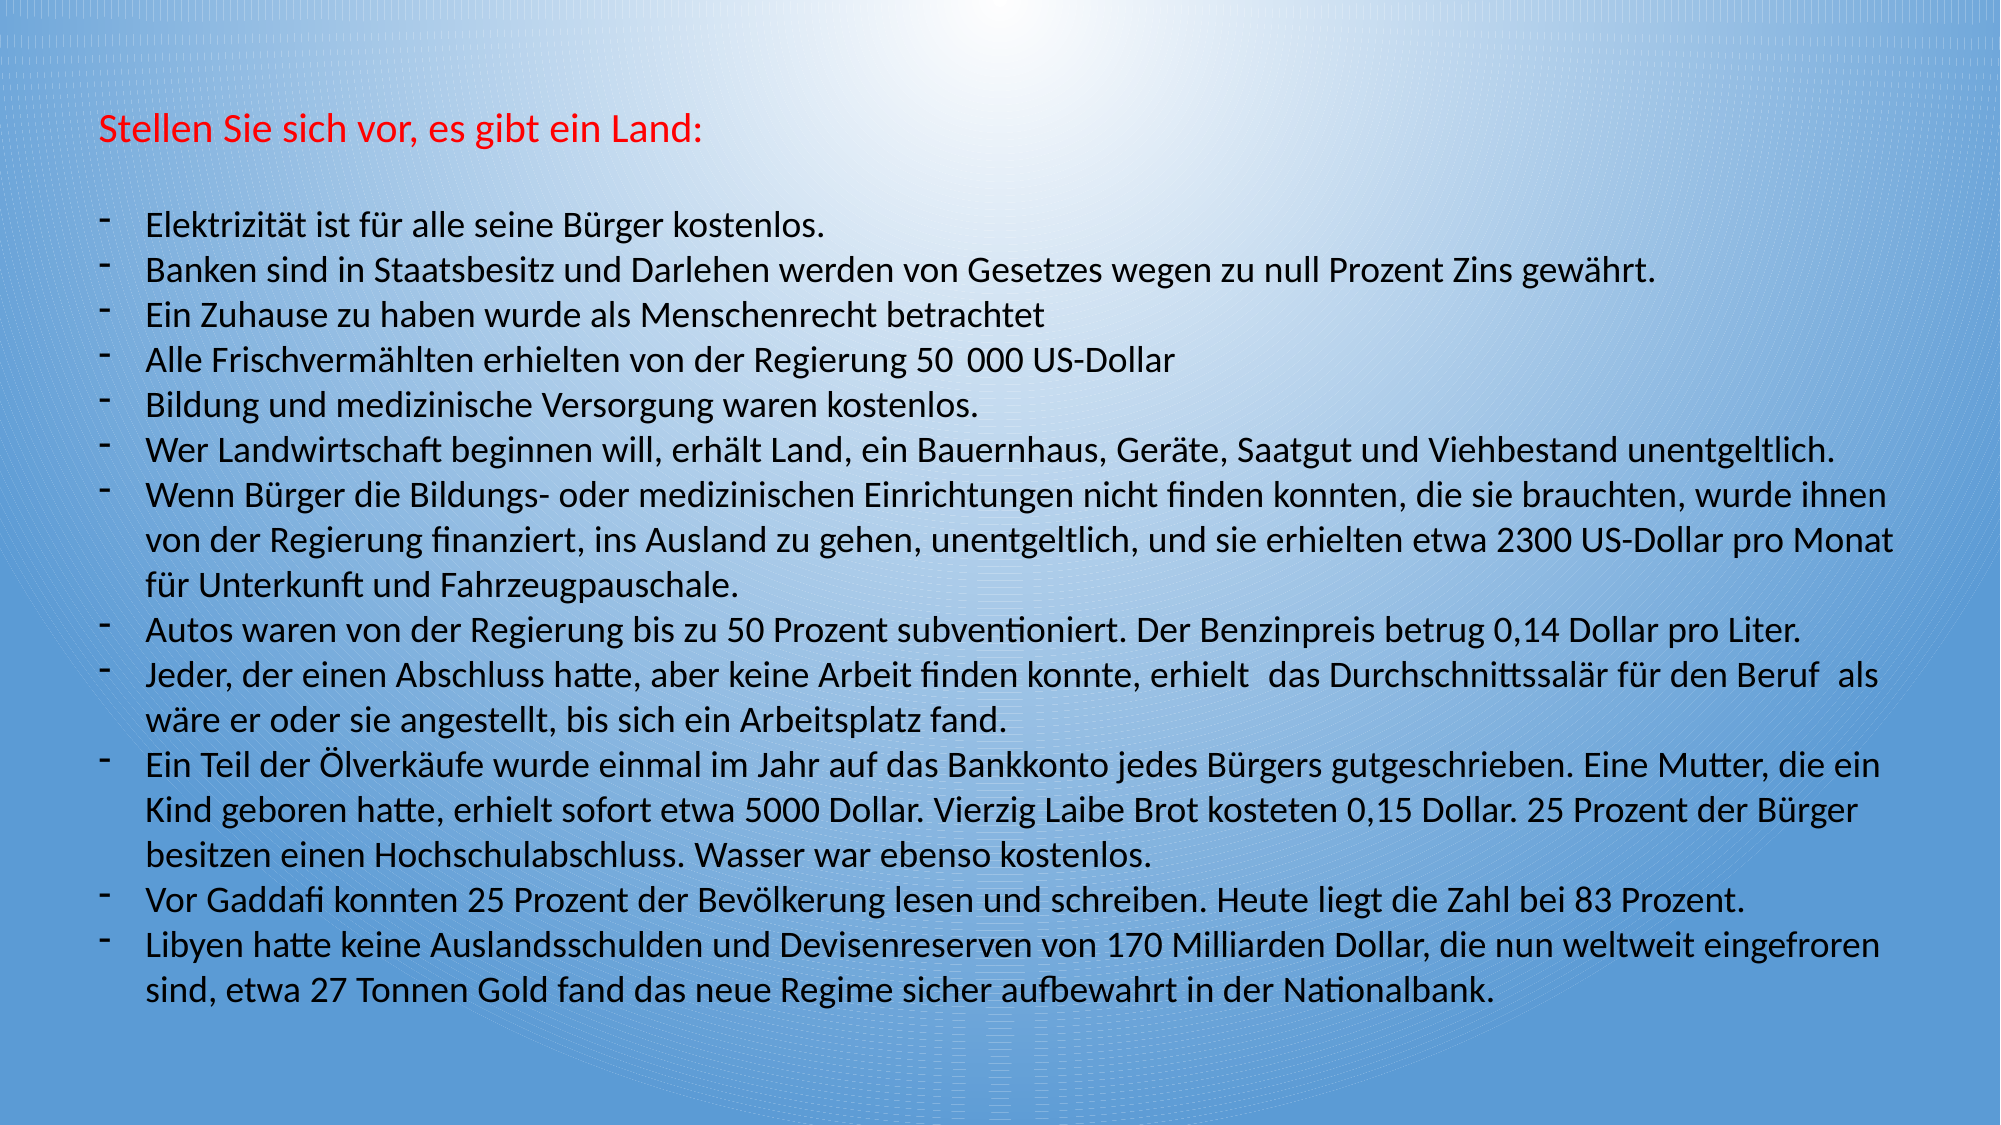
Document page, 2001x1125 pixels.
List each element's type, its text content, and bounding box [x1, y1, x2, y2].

text_box Stellen Sie sich vor, es gibt ein Land: Elektrizität ist für alle seine Bürger kostenlos. Banken sind in Staatsbesitz und Darlehen werden von Gesetzes wegen zu null Prozent Zins gewährt. Ein Zuhause zu haben wurde als Menschenrecht betrachtet Alle Frischvermählten erhielten von der Regierung 50 000 US-Dollar Bildung und medizinische Versorgung waren kostenlos. Wer Landwirtschaft beginnen will, erhält Land, ein Bauernhaus, Geräte, Saatgut und Viehbestand unentgeltlich. Wenn Bürger die Bildungs- oder medizinischen Einrichtungen nicht finden konnten, die sie brauchten, wurde ihnen von der Regierung finanziert, ins Ausland zu gehen, unentgeltlich, und sie erhielten etwa 2300 US-Dollar pro Monat für Unterkunft und Fahrzeugpauschale. Autos waren von der Regierung bis zu 50 Prozent subventioniert. Der Benzinpreis betrug 0,14 Dollar pro Liter. Jeder, der einen Abschluss hatte, aber keine Arbeit finden konnte, erhielt das Durchschnittssalär für den Beruf als wäre er oder sie angestellt, bis sich ein Arbeitsplatz fand. Ein Teil der Ölverkäufe wurde einmal im Jahr auf das Bankkonto jedes Bürgers gutgeschrieben. Eine Mutter, die ein Kind geboren hatte, erhielt sofort etwa 5000 Dollar. Vierzig Laibe Brot kosteten 0,15 Dollar. 25 Prozent der Bürger besitzen einen Hochschulabschluss. Wasser war ebenso kostenlos. Vor Gaddafi konnten 25 Prozent der Bevölkerung lesen und schreiben. Heute liegt die Zahl bei 83 Prozent. Libyen hatte keine Auslandsschulden und Devisenreserven von 170 Milliarden Dollar, die nun weltweit eingefroren sind, etwa 27 Tonnen Gold fand das neue Regime sicher aufbewahrt in der Nationalbank. [83, 93, 1920, 1018]
